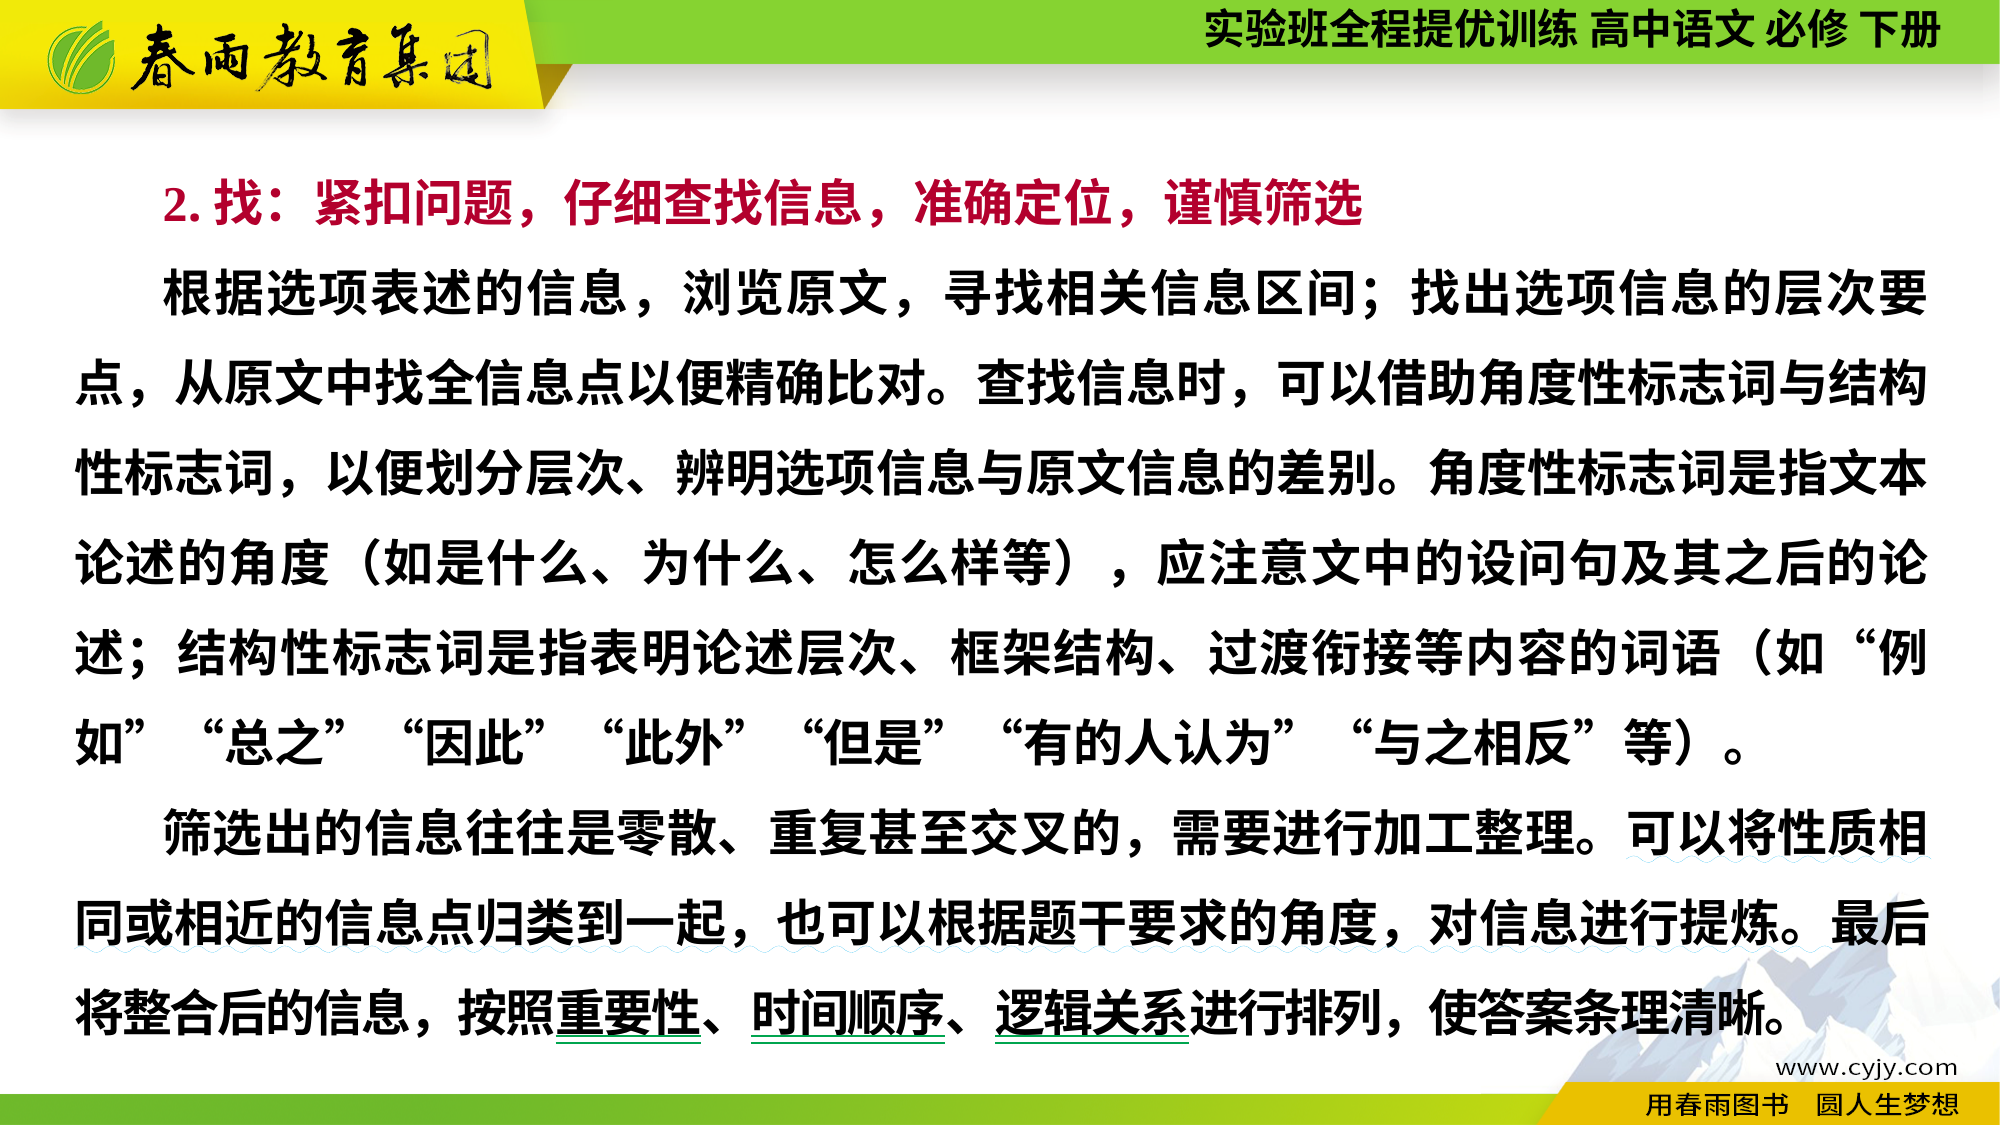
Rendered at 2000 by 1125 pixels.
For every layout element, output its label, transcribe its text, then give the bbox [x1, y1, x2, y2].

picture [0, 0, 2000, 1125]
list 2.找：紧扣问题，仔细查找信息，准确定位，谨慎筛选 根据选项表述的信息，浏览原文，寻找相关信息区间；找出选项信息的层次要点，从原文中找全信息点以便精确比对。查找信息时，可以借助角度性标志词与结构性标志词，以便划分层次、辨明选项信息与原文信息的差别。角度性标志词是指文本论述的角度（如是什么、为什么、怎么样等），应注意文中的设问句及其之后的论述；结构性标志词是指表明论述层次、框架结构、过渡衔接等内容的词语（如“例如”“总之”“因此”“此外”“但是”“有的人认为”“与之相反”等）。 筛选出的信息往往是零散、重复甚至交叉的，需要进行加工整理。可以将性质相同或相近的信息点归类到一起，也可以根据题干要求的角度，对信息进行提炼。最后将整合后的信息，按照重要性、时间顺序、逻辑关系进行排列，使答案条理清晰。 [59, 134, 1944, 1047]
